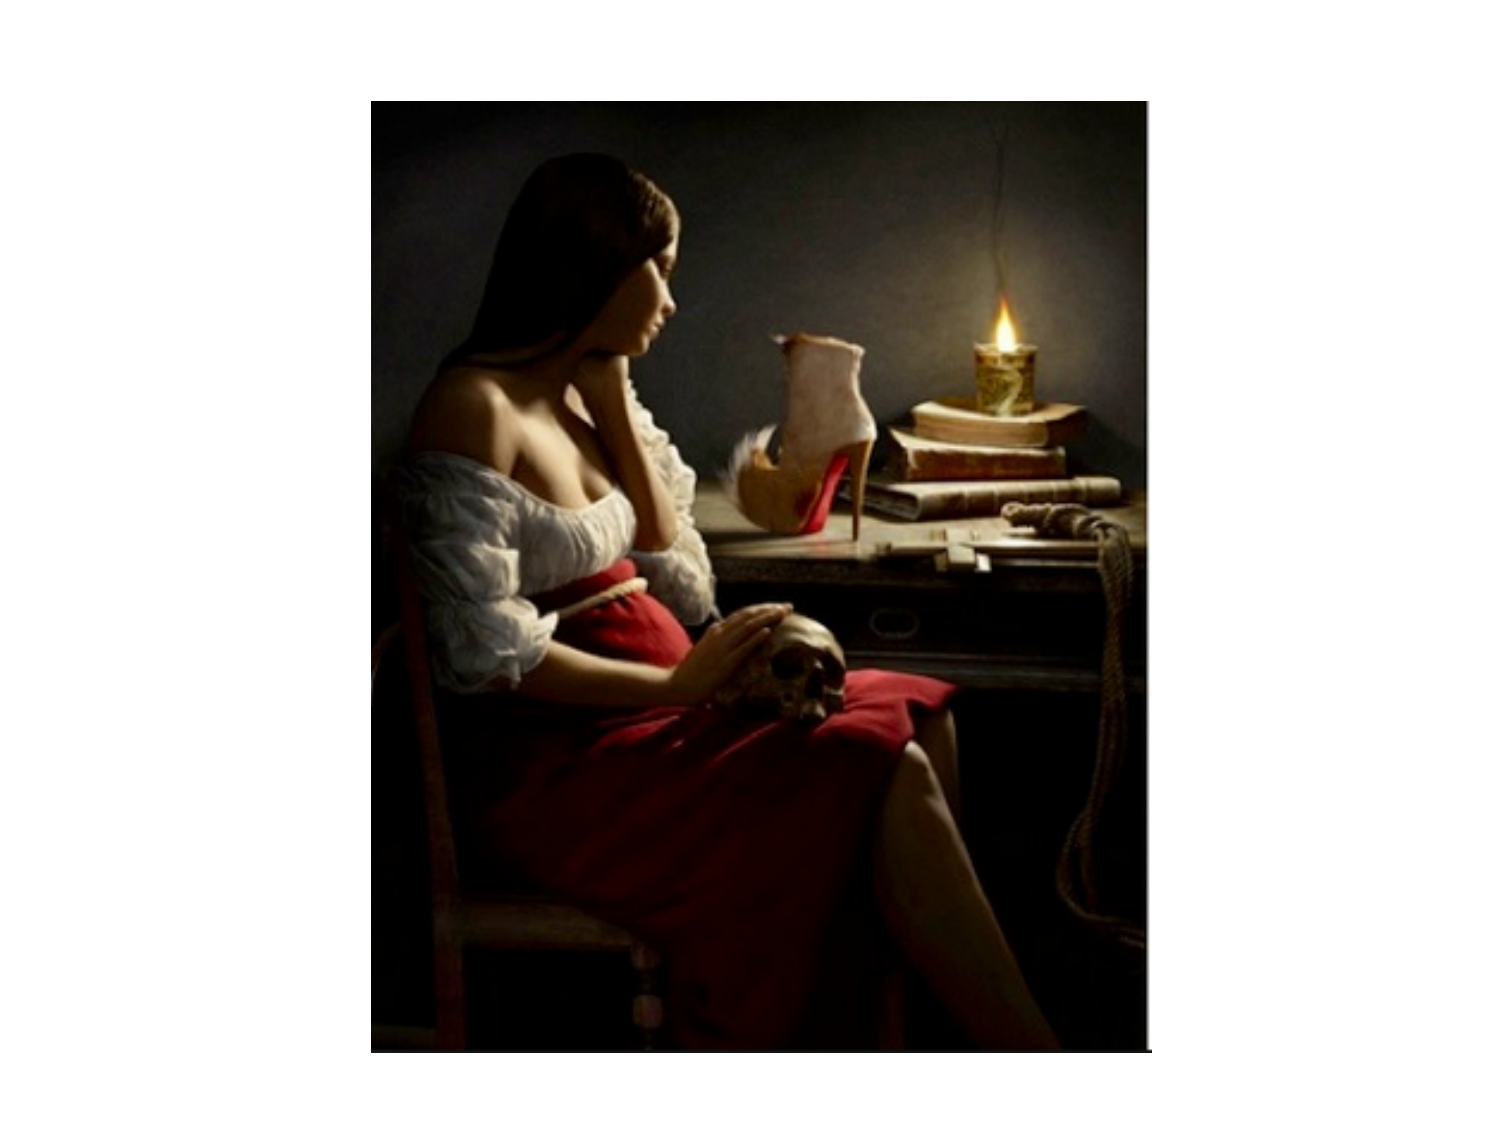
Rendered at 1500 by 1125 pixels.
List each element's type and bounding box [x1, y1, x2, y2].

picture [371, 101, 1152, 1053]
